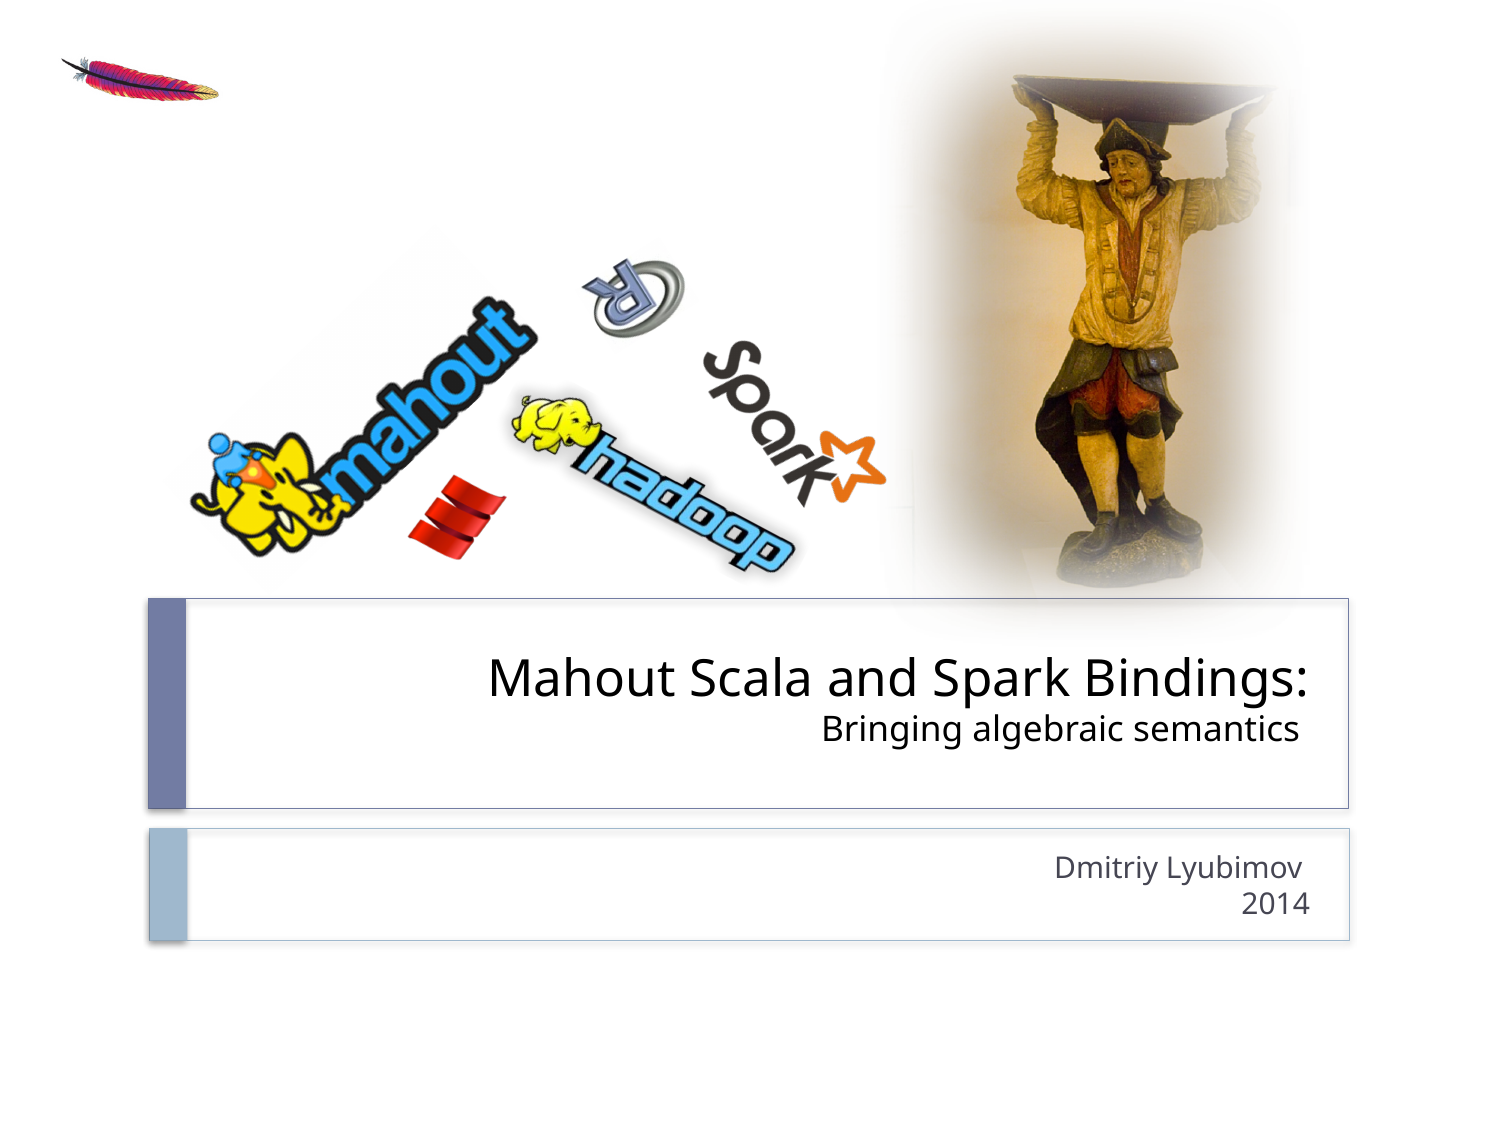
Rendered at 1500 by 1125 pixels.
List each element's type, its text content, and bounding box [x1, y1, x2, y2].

title Mahout Scala and Spark Bindings: Bringing algebraic semantics [162, 637, 1325, 800]
picture [37, 37, 265, 127]
subtitle Dmitriy Lyubimov 2014 [200, 840, 1325, 929]
picture [164, 0, 1314, 703]
